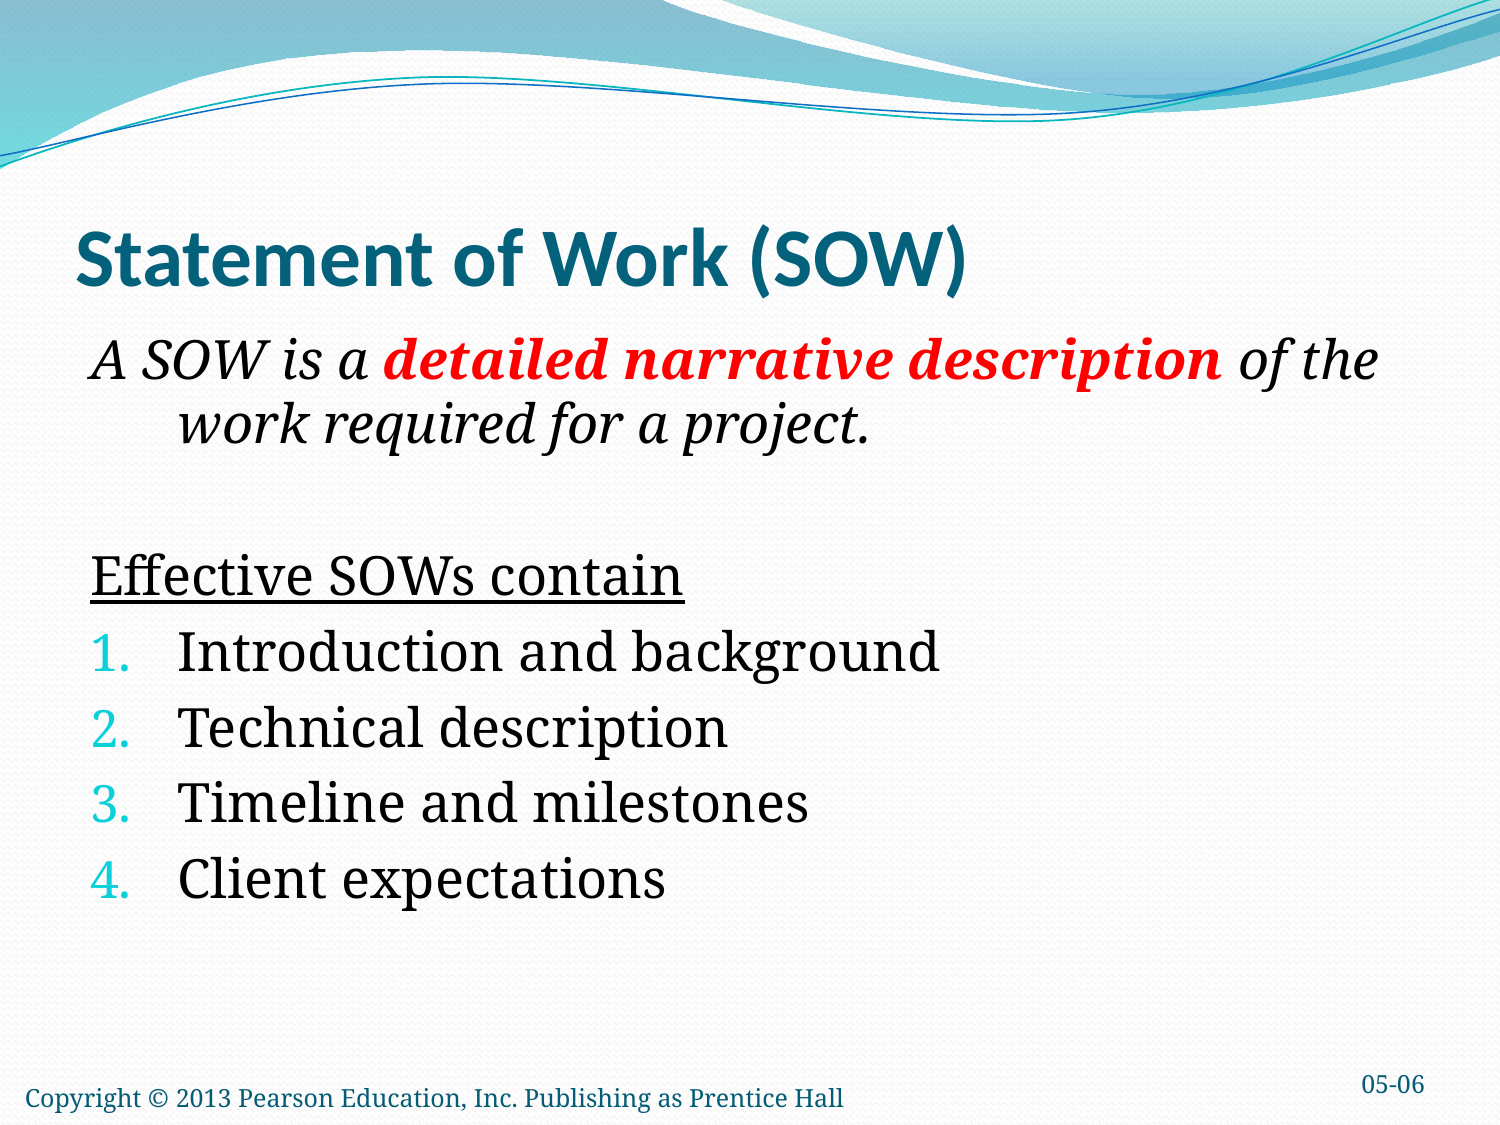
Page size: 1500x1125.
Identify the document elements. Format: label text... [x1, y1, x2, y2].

list A SOW is a detailed narrative description of the work required for a project. Effective SOWs contain Introduction and background Technical description Timeline and milestones Client expectations [74, 317, 1426, 1038]
title Statement of Work (SOW) [74, 115, 1426, 304]
slide_number 05-06 [1299, 1042, 1425, 1103]
